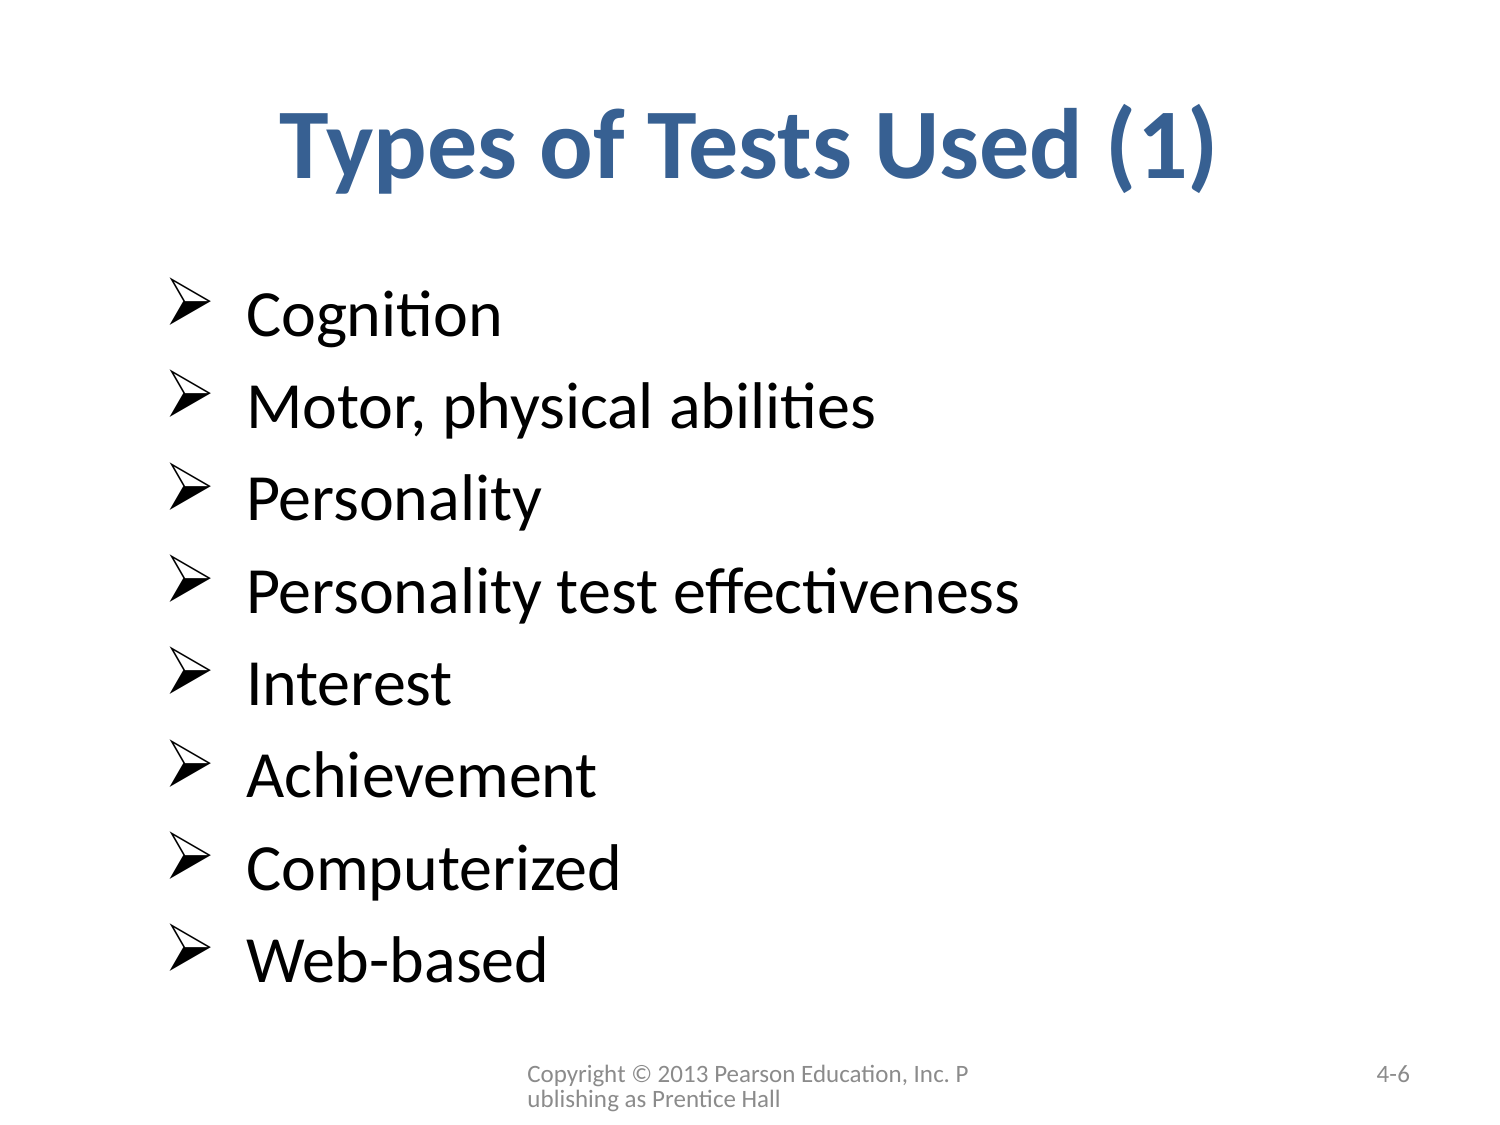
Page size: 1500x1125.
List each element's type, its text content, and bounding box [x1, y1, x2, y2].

list Cognition Motor, physical abilities Personality Personality test effectiveness Interest Achievement Computerized Web-based [75, 262, 1425, 1005]
title Types of Tests Used (1) [75, 45, 1425, 233]
footer Copyright © 2013 Pearson Education, Inc. Publishing as Prentice Hall [512, 1042, 988, 1103]
slide_number 4-6 [1074, 1042, 1425, 1103]
